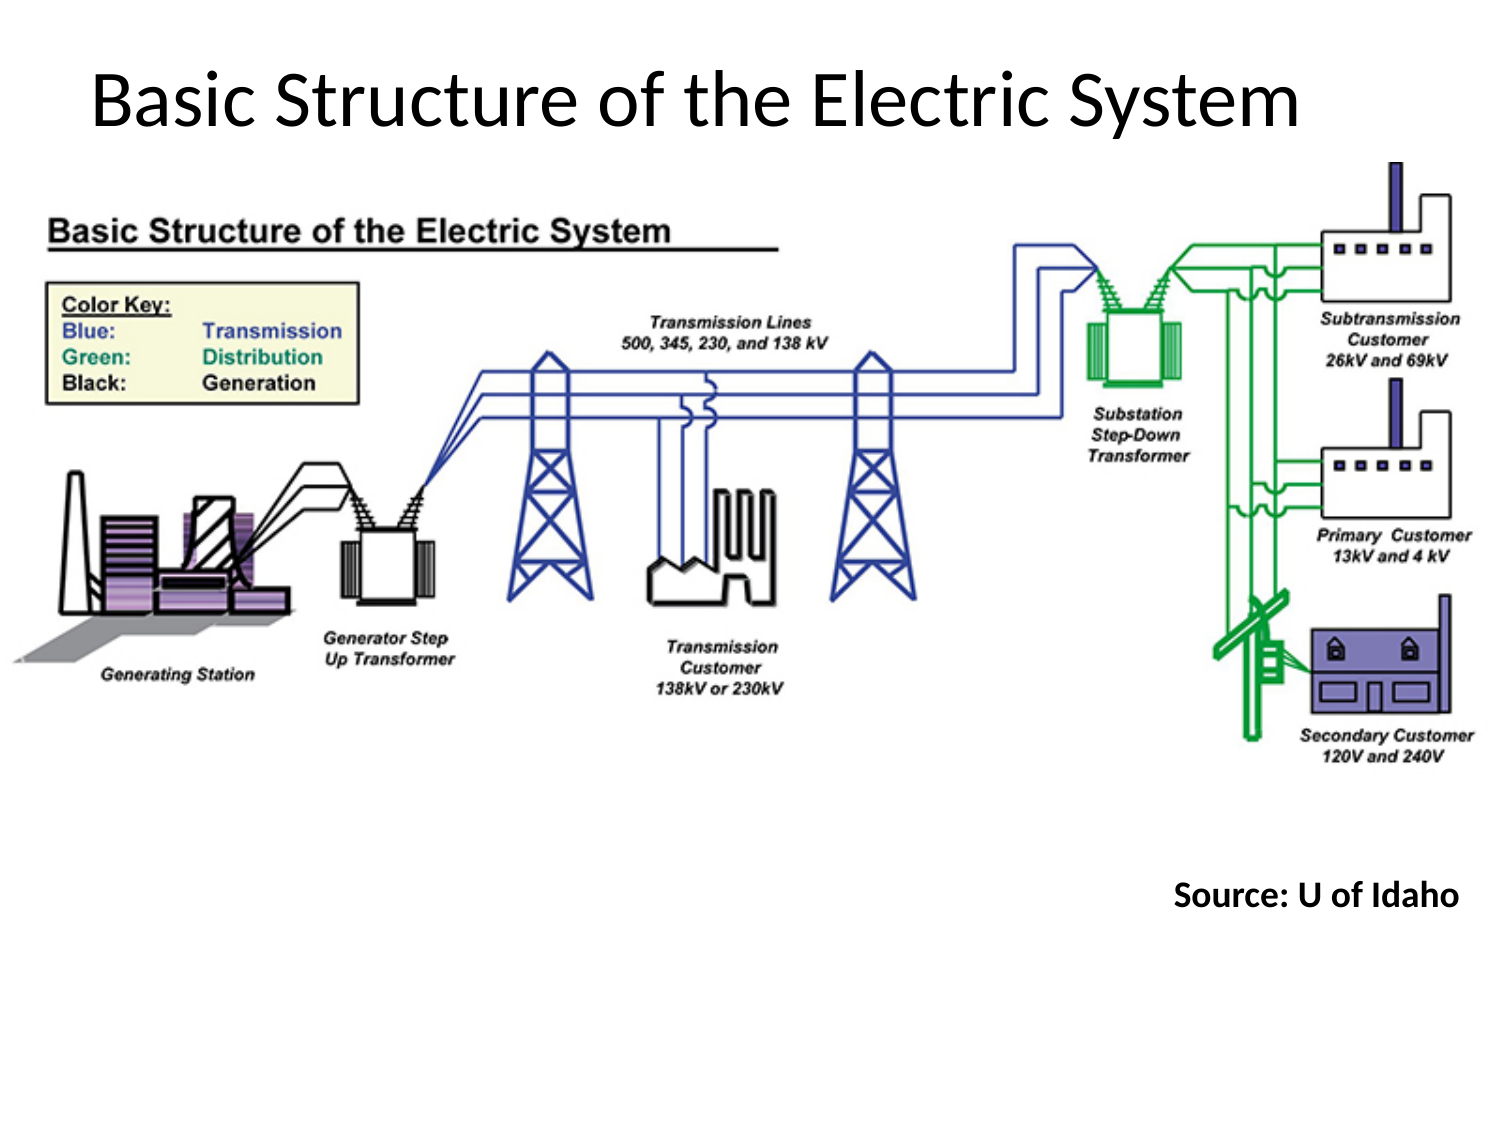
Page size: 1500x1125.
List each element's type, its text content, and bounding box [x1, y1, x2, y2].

picture [1, 162, 1500, 776]
text_box Source: U of Idaho [1012, 863, 1475, 923]
title Basic Structure of the Electric System [75, 0, 1425, 160]
